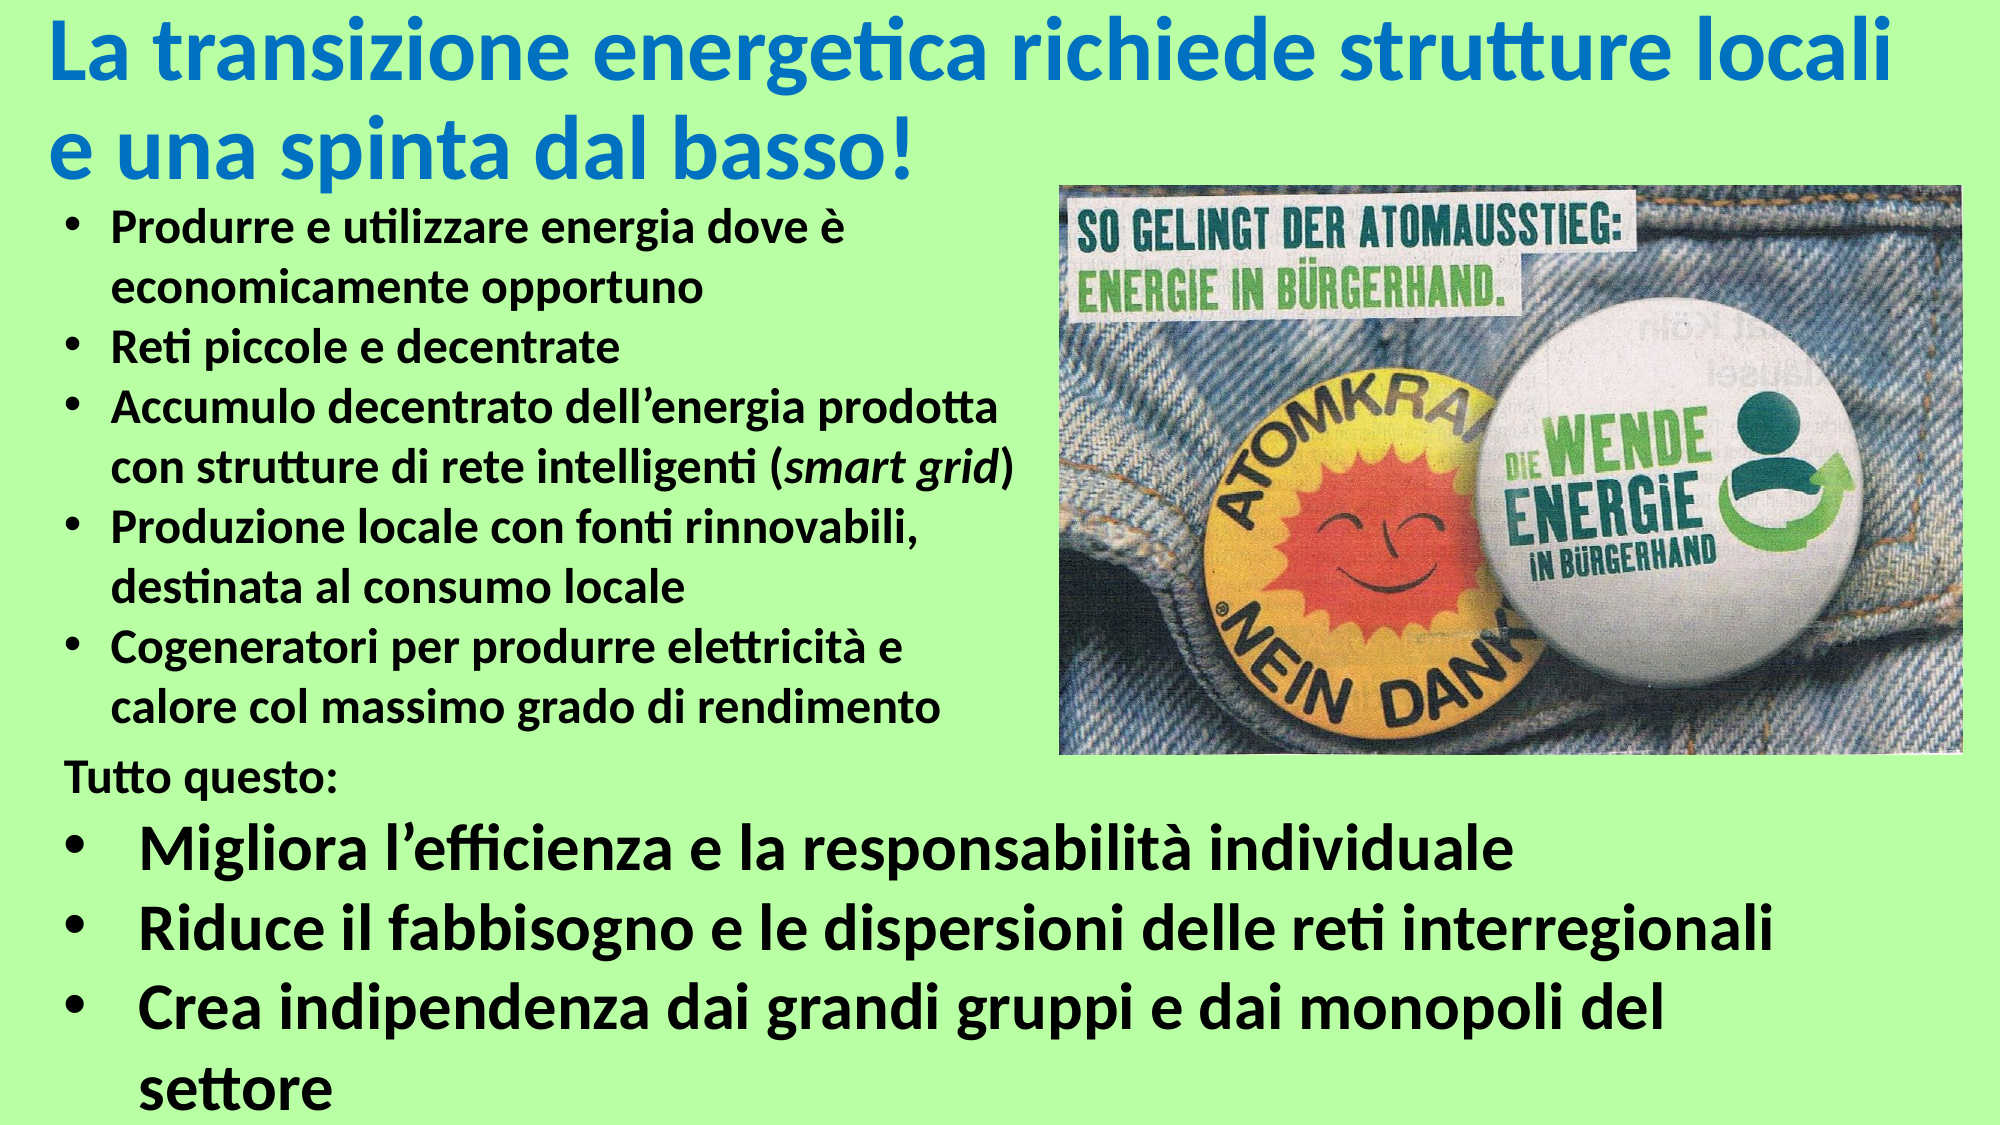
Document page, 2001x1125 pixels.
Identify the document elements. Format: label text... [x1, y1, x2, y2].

text_box Produrre e utilizzare energia dove è economicamente opportuno Reti piccole e decentrate Accumulo decentrato dell’energia prodotta con strutture di rete intelligenti (smart grid) Produzione locale con fonti rinnovabili, destinata al consumo locale Cogeneratori per produrre elettricità e calore col massimo grado di rendimento [48, 185, 1037, 736]
text_box Tutto questo: Migliora l’efficienza e la responsabilità individuale Riduce il fabbisogno e le dispersioni delle reti interregionali Crea indipendenza dai grandi gruppi e dai monopoli del settore [48, 736, 1799, 1125]
picture [1059, 185, 1964, 755]
text_box La transizione energetica richiede strutture locali e una spinta dal basso! [33, 14, 1938, 186]
